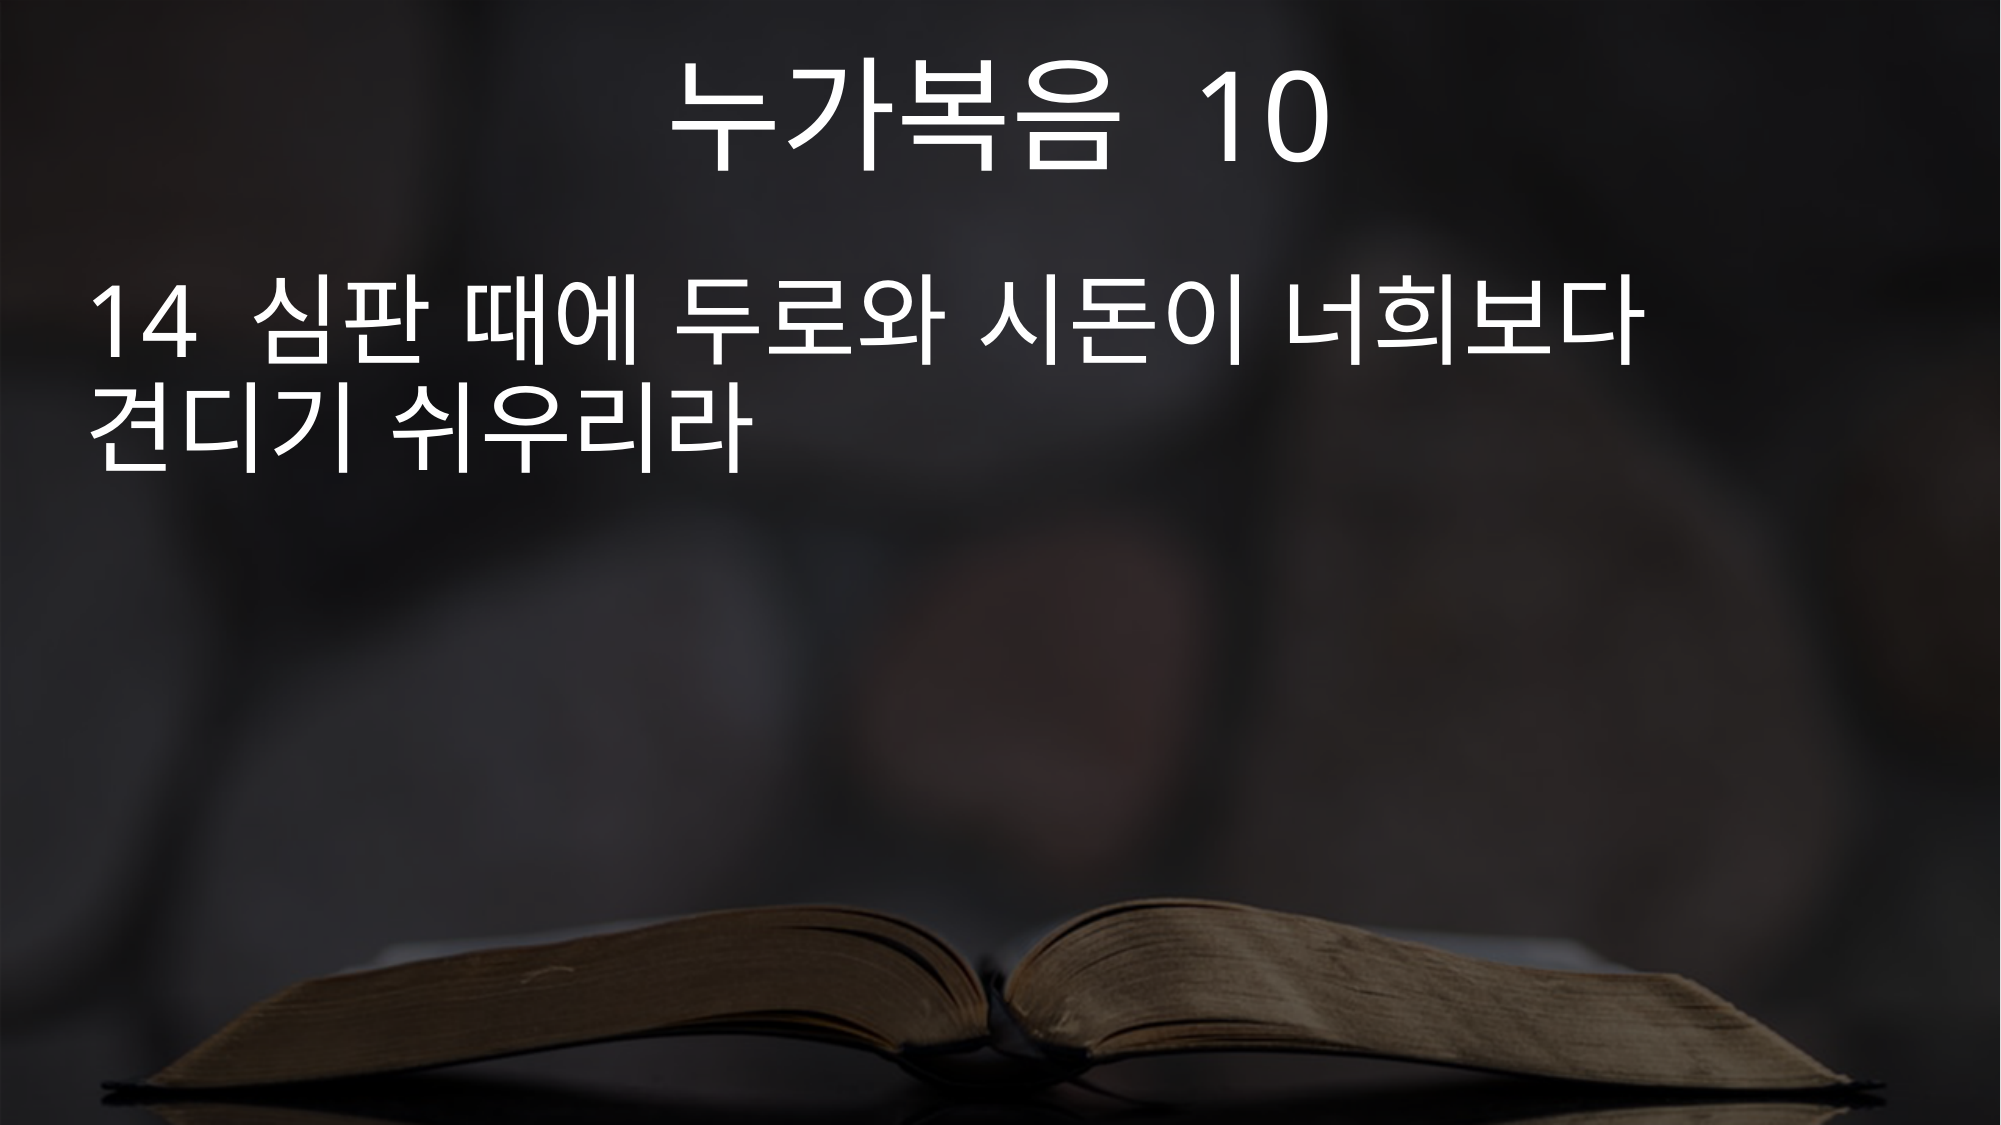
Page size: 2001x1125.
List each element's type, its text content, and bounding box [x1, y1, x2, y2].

list 14 심판 때에 두로와 시돈이 너희보다 견디기 쉬우리라 [69, 263, 1953, 423]
footer 누가복음 10 [0, 32, 2000, 192]
picture [0, 0, 2001, 1125]
